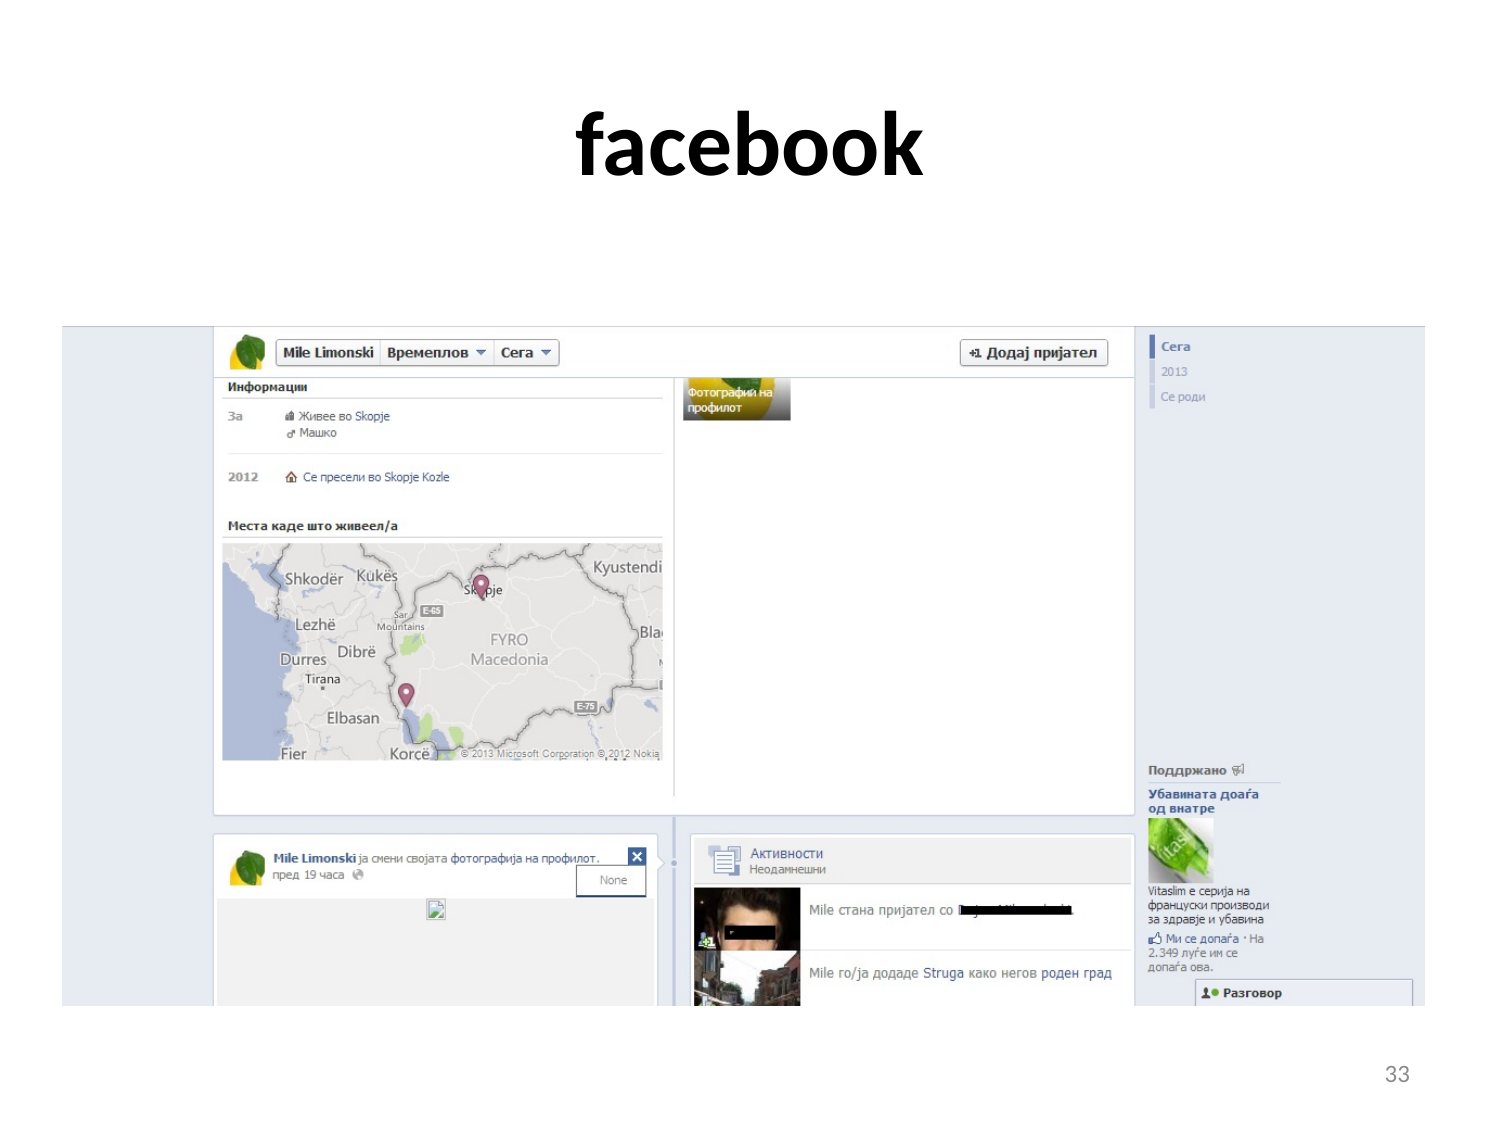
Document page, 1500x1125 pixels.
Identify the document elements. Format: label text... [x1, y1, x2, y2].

slide_number 33 [1074, 1042, 1425, 1103]
title facebook [74, 44, 1426, 233]
picture [62, 326, 1426, 1006]
